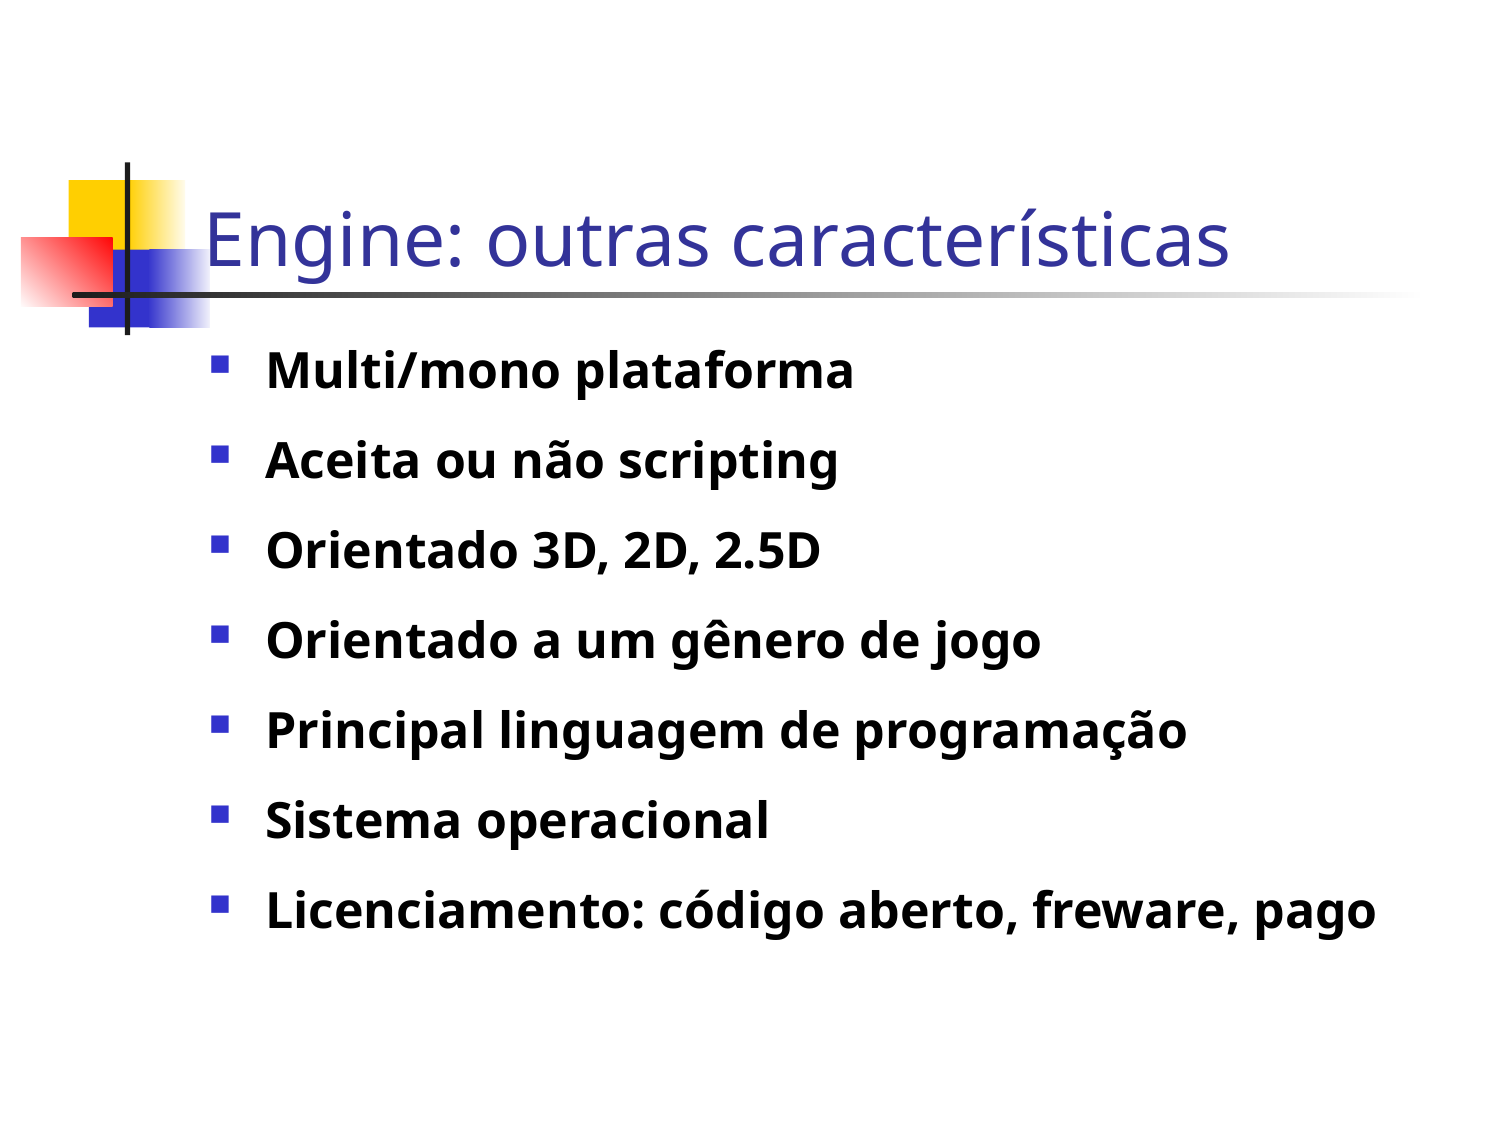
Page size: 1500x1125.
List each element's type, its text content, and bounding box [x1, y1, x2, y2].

title Engine: outras características [188, 101, 1468, 289]
list Multi/mono plataforma Aceita ou não scripting Orientado 3D, 2D, 2.5D Orientado a um gênero de jogo Principal linguagem de programação Sistema operacional Licenciamento: código aberto, freware, pago [193, 331, 1469, 1006]
